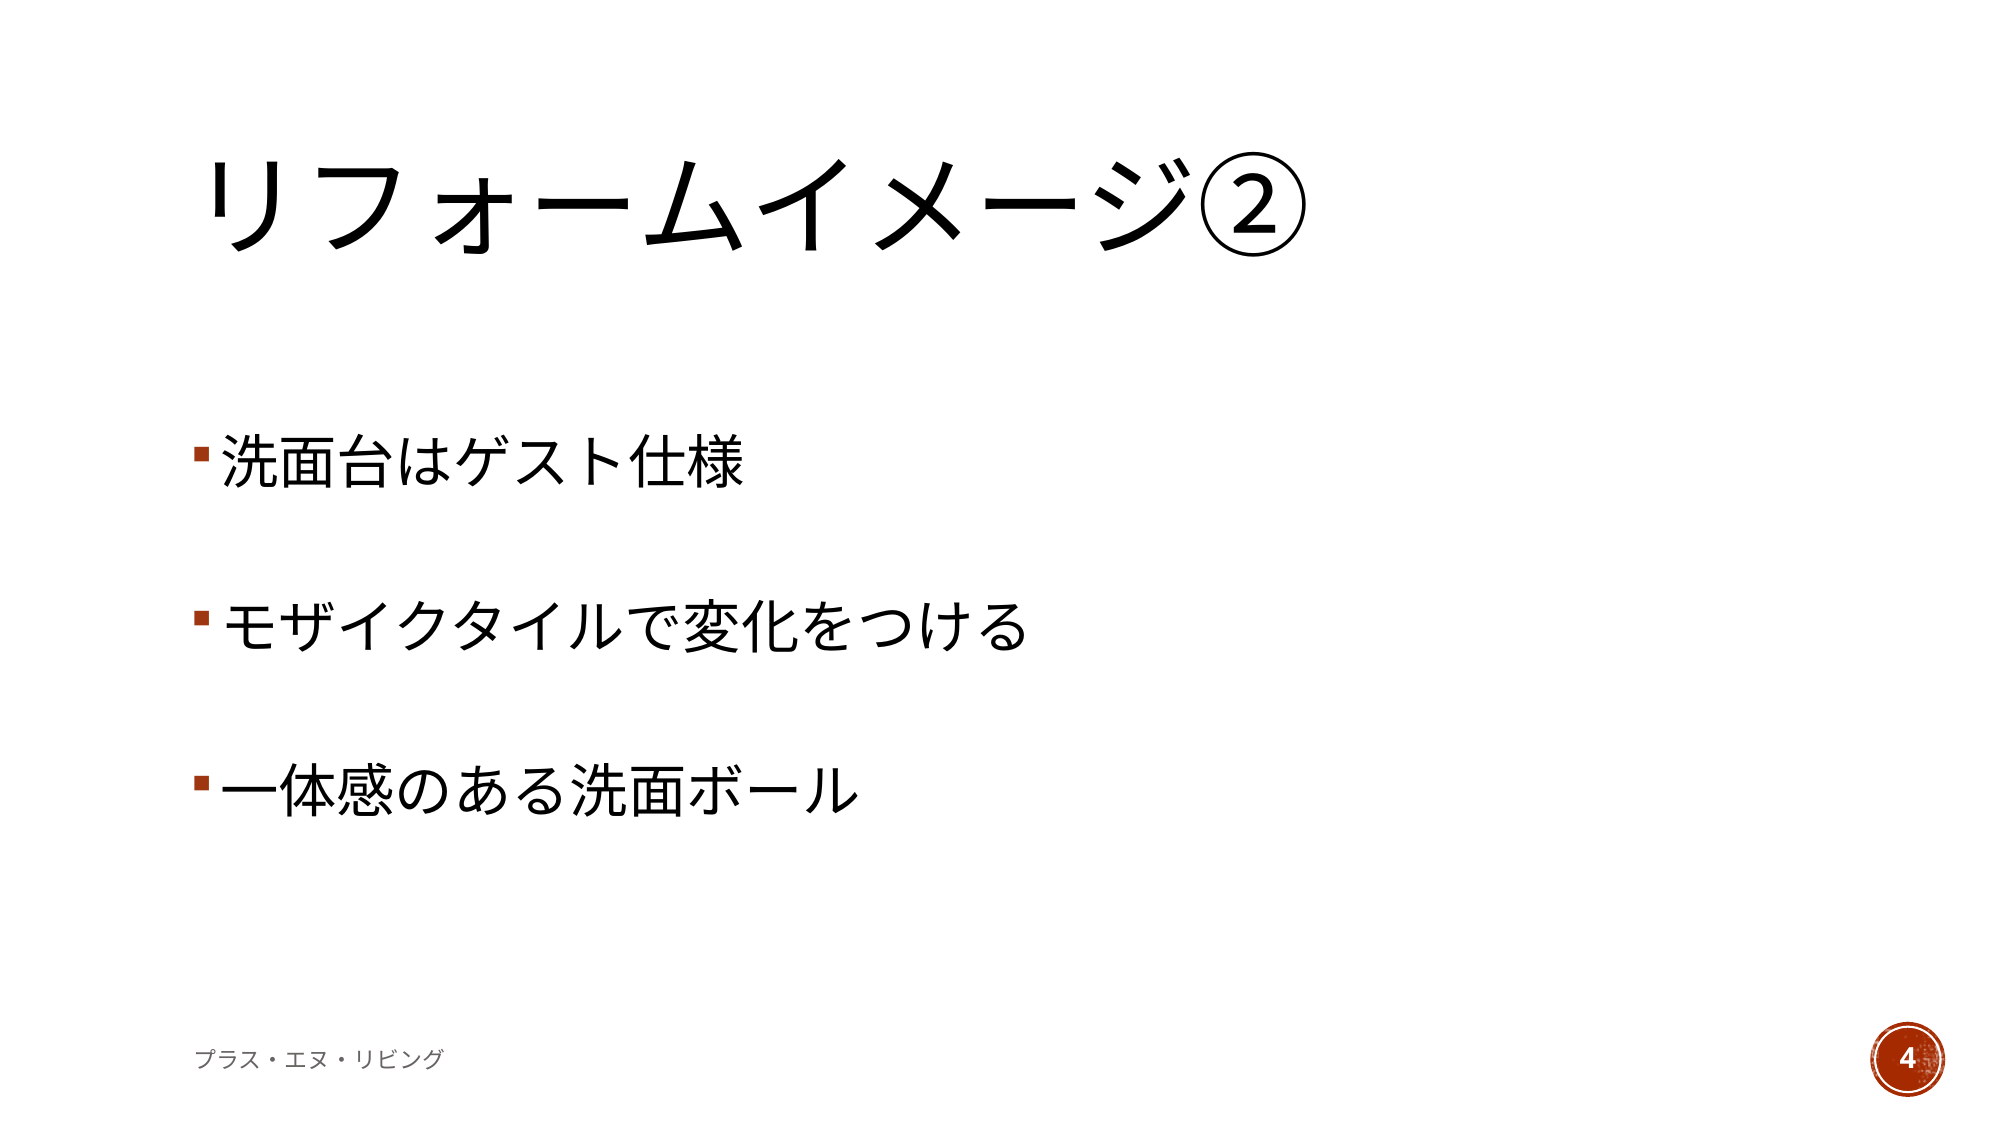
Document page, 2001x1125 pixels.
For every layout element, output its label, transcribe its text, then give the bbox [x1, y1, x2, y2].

title リフォームイメージ② [175, 79, 1826, 344]
footer プラス・エヌ・リビング [178, 1028, 1217, 1089]
list 洗面台はゲスト仕様 モザイクタイルで変化をつける 一体感のある洗面ボール [175, 348, 1826, 1013]
slide_number 4 [1855, 1028, 1961, 1089]
